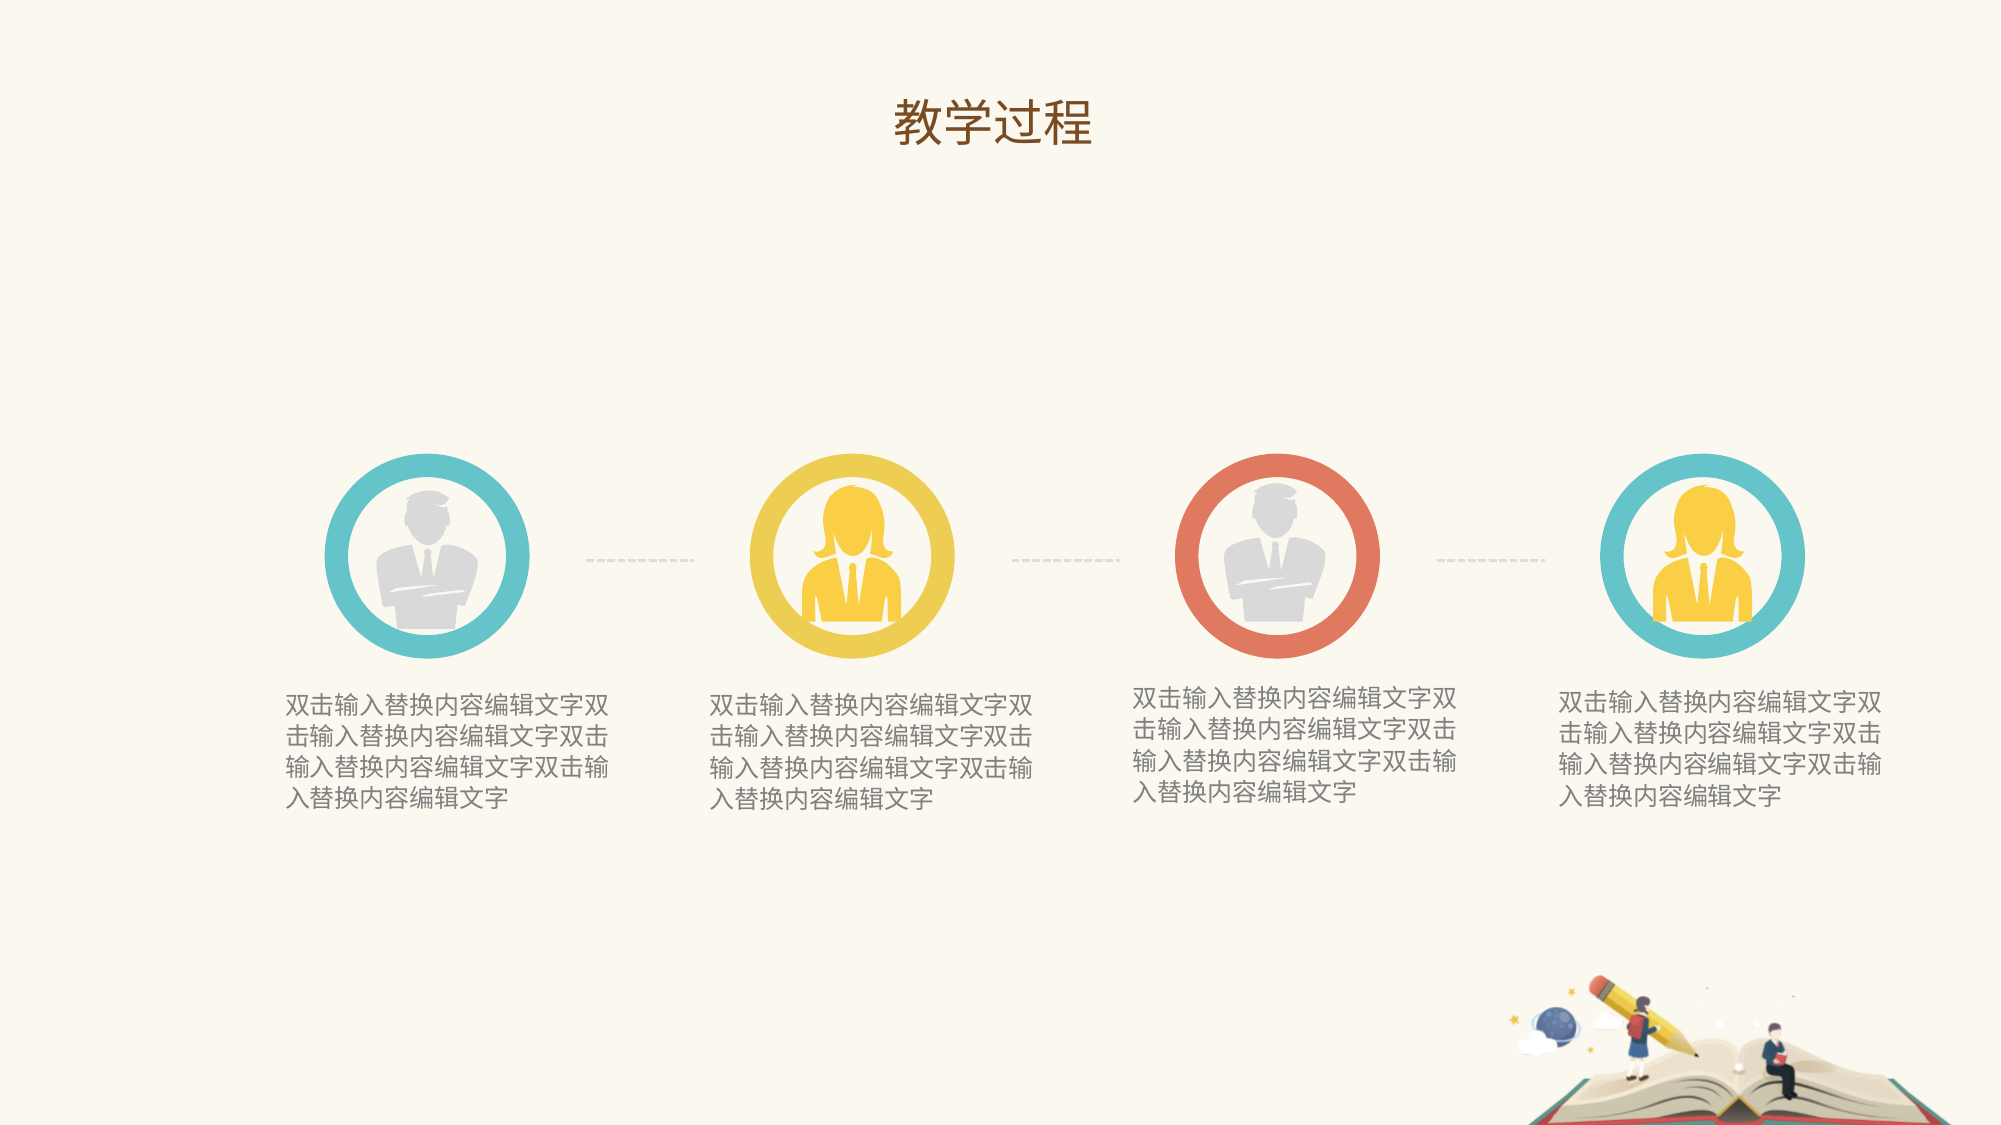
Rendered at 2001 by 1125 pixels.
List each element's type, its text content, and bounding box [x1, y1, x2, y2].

picture [1505, 947, 1992, 1125]
text_box 双击输入替换内容编辑文字双击输入替换内容编辑文字双击输入替换内容编辑文字双击输入替换内容编辑文字 [270, 680, 631, 821]
text_box 双击输入替换内容编辑文字双击输入替换内容编辑文字双击输入替换内容编辑文字双击输入替换内容编辑文字 [1543, 677, 1901, 818]
text_box 双击输入替换内容编辑文字双击输入替换内容编辑文字双击输入替换内容编辑文字双击输入替换内容编辑文字 [1117, 674, 1479, 814]
text_box 教学过程 [663, 84, 1324, 160]
text_box 双击输入替换内容编辑文字双击输入替换内容编辑文字双击输入替换内容编辑文字双击输入替换内容编辑文字 [694, 680, 1054, 821]
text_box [324, 453, 1806, 659]
